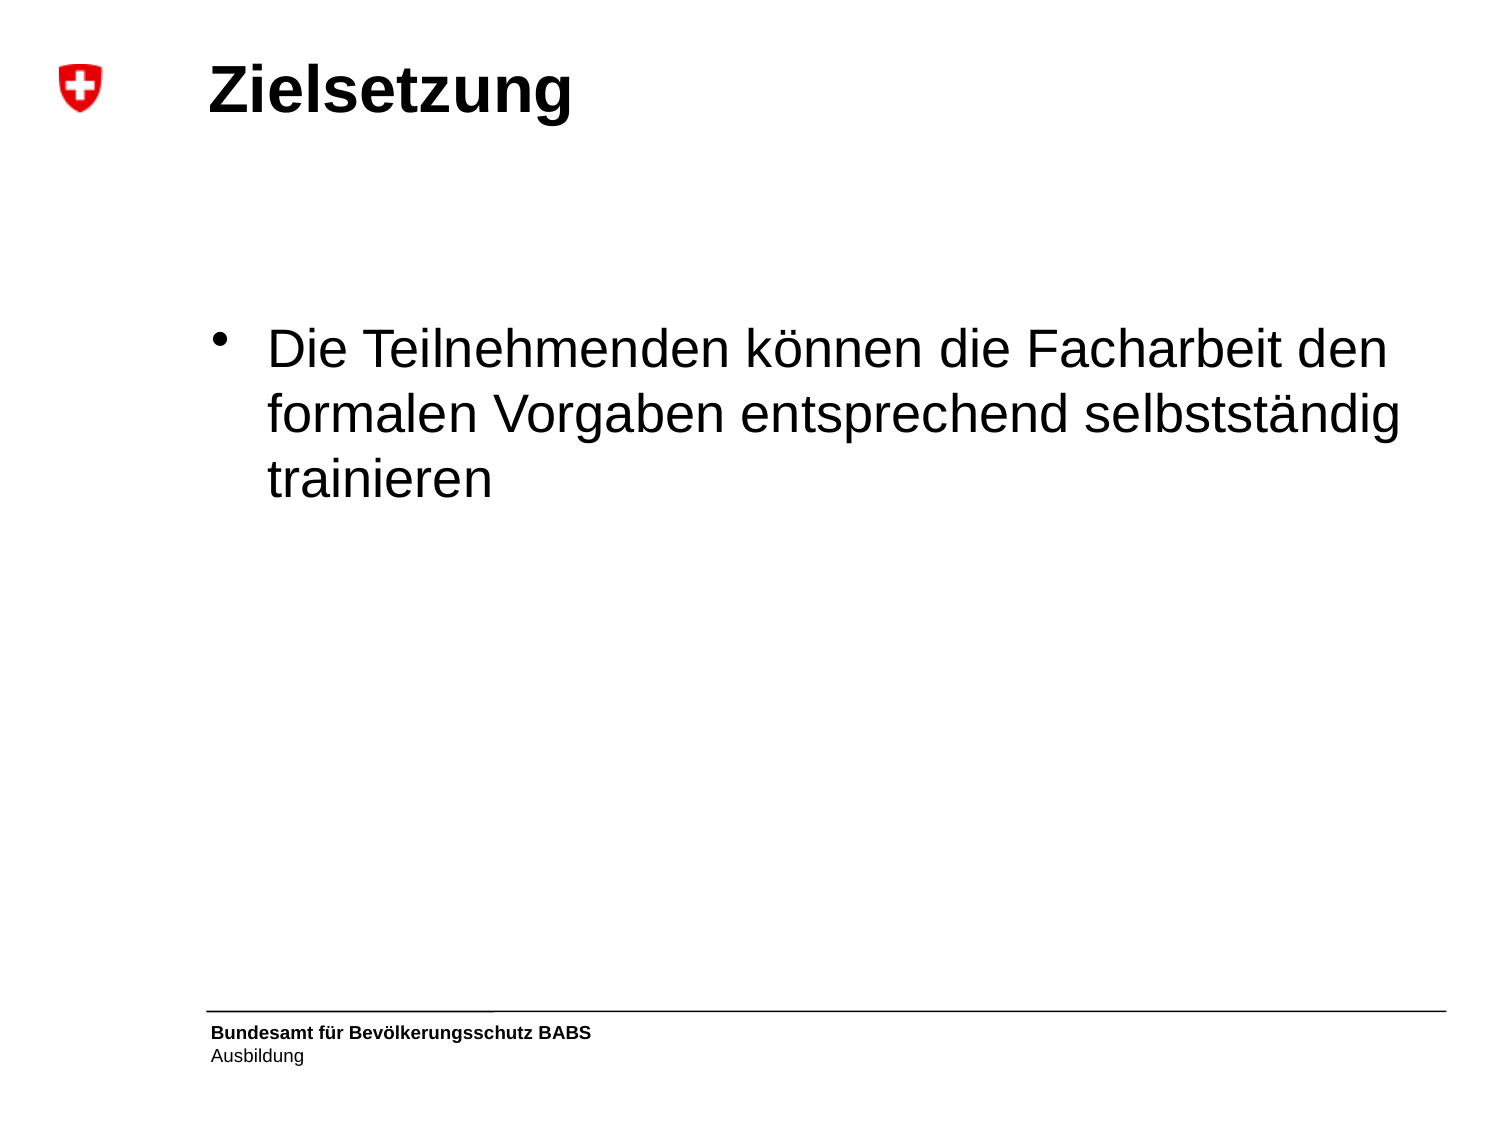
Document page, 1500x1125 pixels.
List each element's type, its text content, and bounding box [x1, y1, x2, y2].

picture [59, 64, 103, 114]
list Die Teilnehmenden können die Facharbeit den formalen Vorgaben entsprechend selbstständig trainieren [210, 237, 1438, 1012]
title Zielsetzung [207, 45, 1433, 209]
